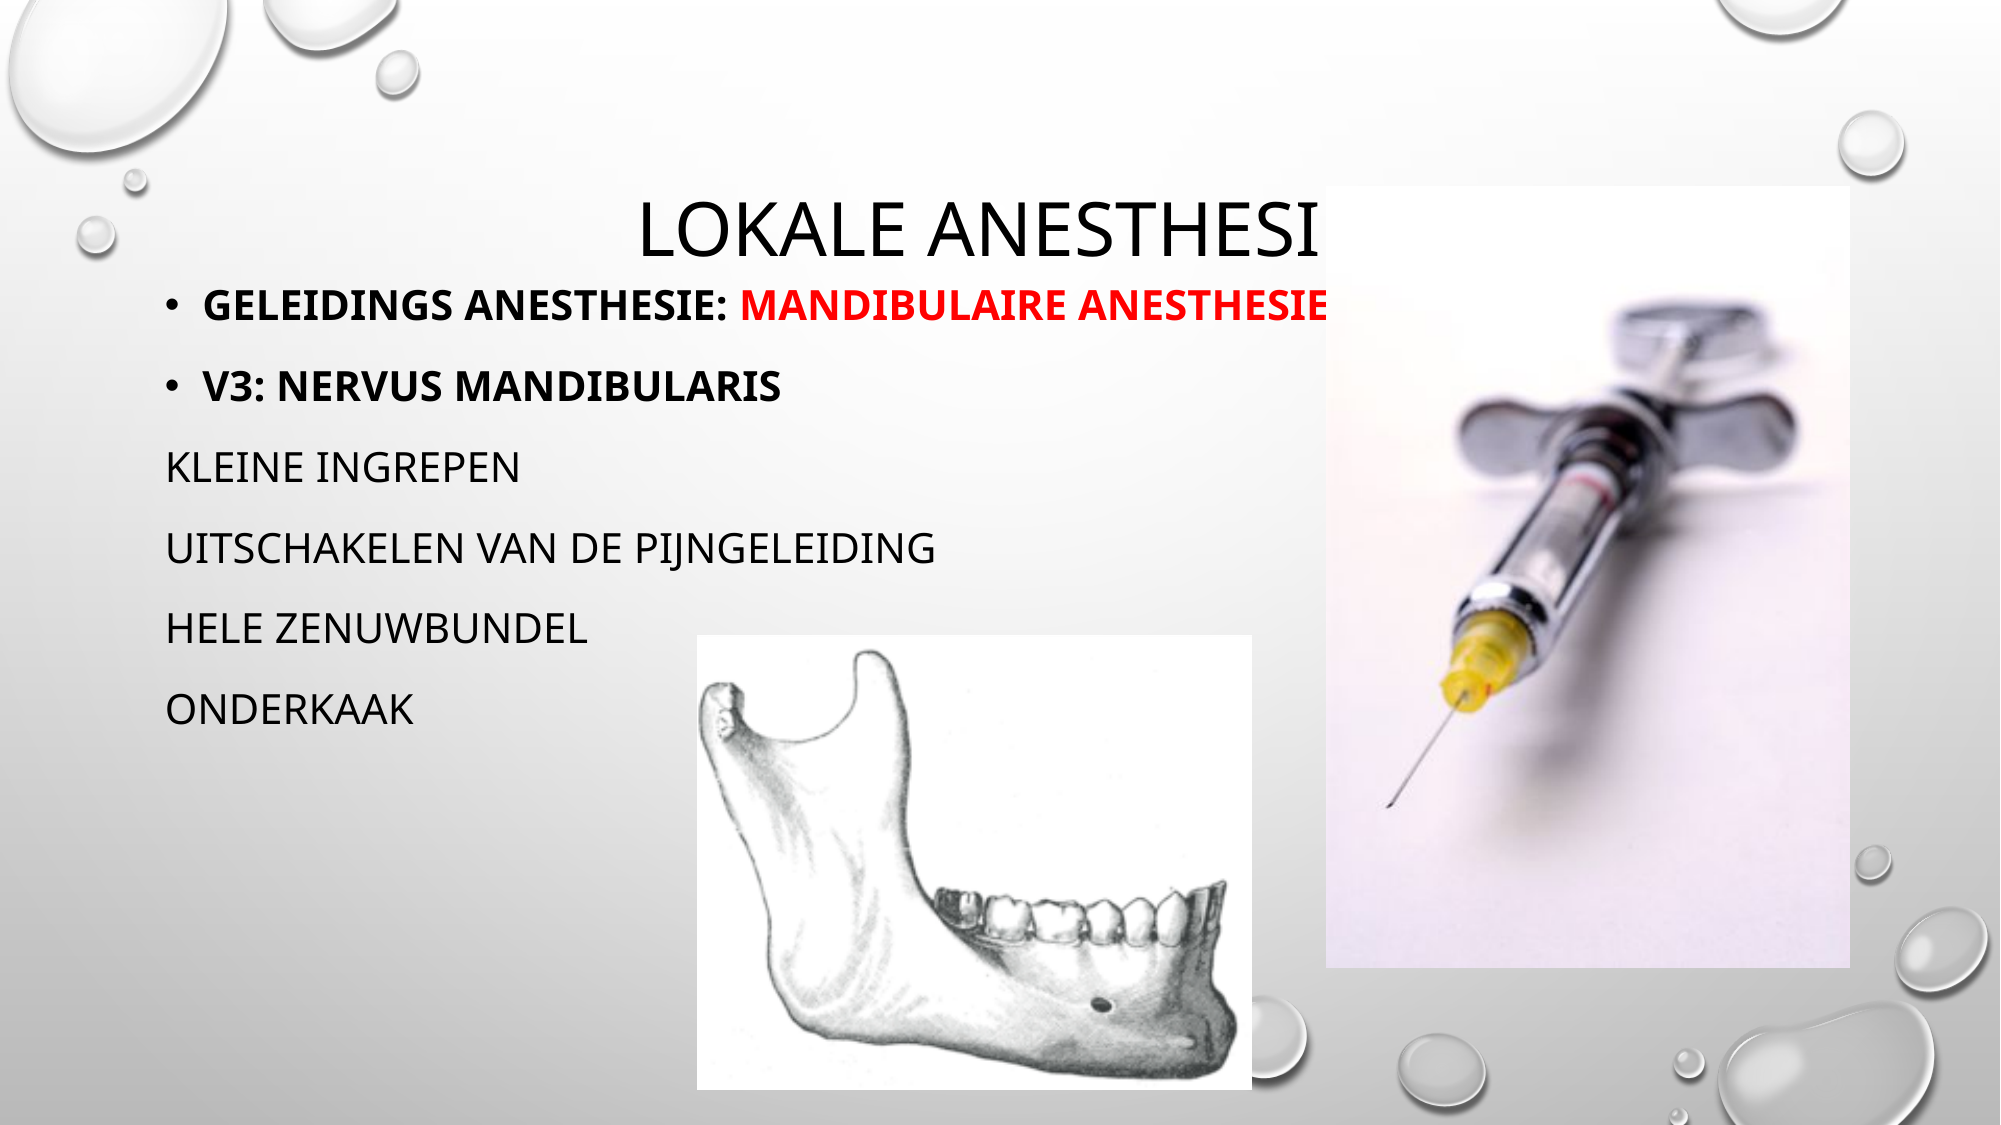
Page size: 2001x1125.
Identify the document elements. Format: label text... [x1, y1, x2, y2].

picture [0, 0, 2000, 1125]
list Geleidings anesthesie: MANDIBULAIRE ANESTHESIE V3: NERVUS MANDIBULARIS Kleine ingrepen Uitschakelen van de pijngeleiding Hele zenuwbundel ONDERKAAK [149, 261, 1320, 950]
title Lokale anesthesie [149, 101, 1851, 261]
